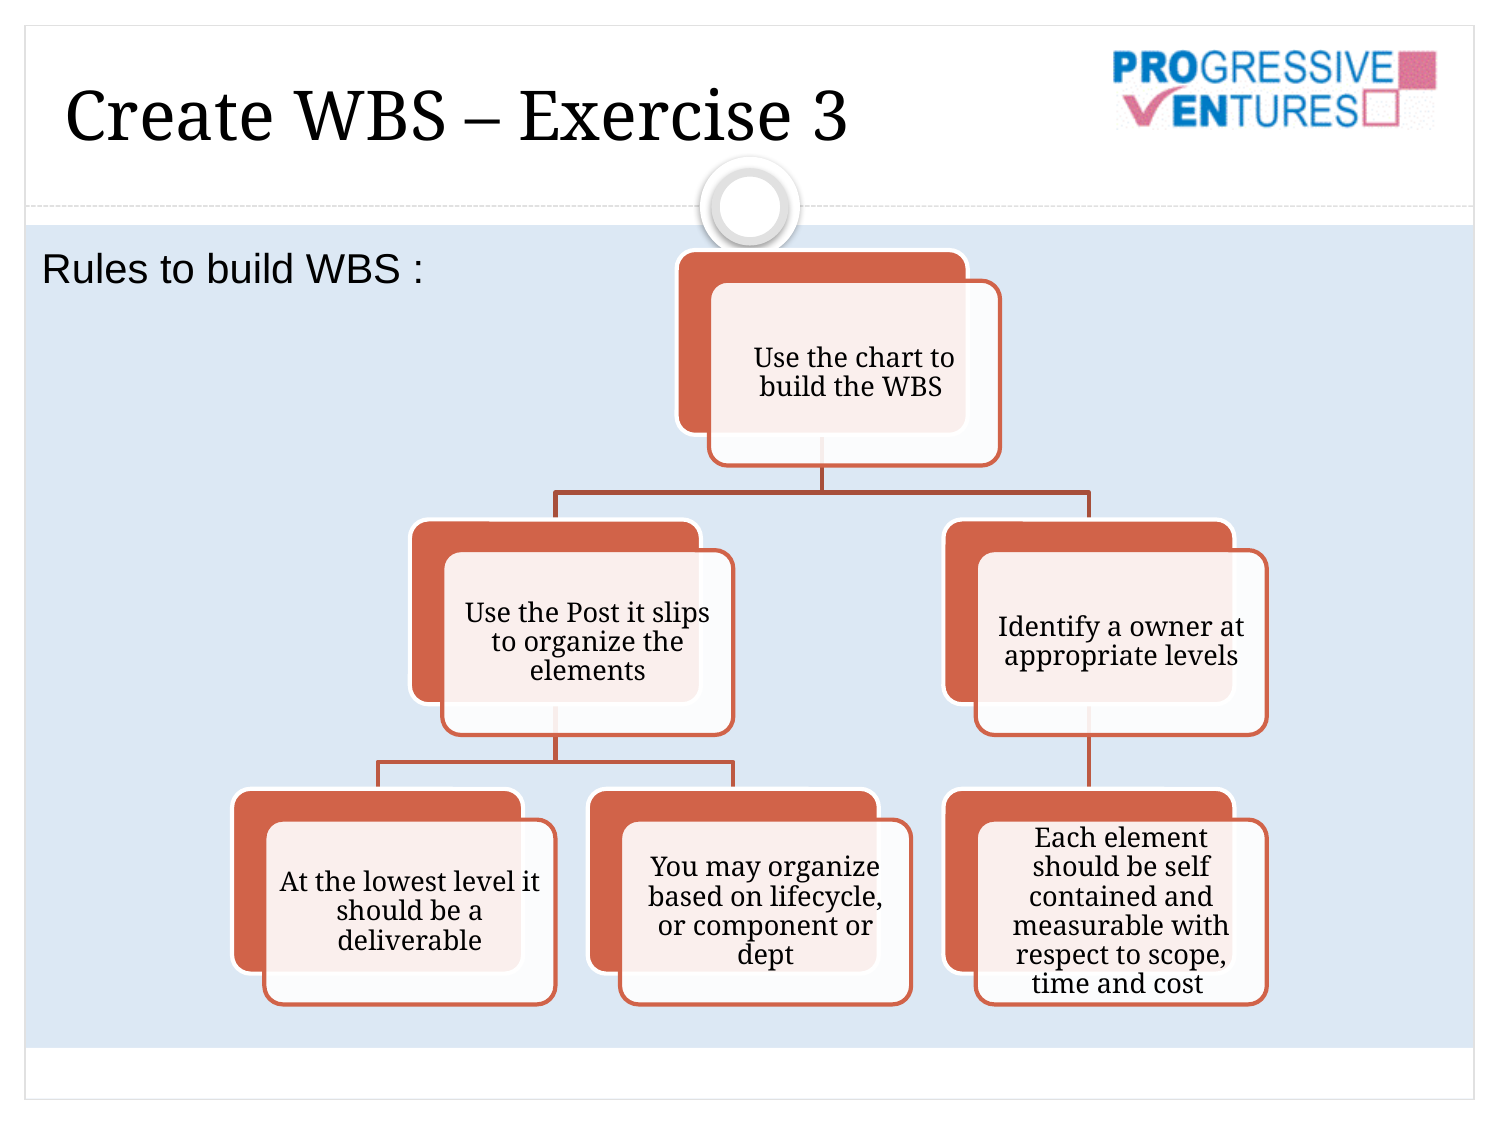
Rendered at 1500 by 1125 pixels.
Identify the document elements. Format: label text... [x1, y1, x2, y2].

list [49, 249, 1450, 1005]
text_box Rules to build WBS : [26, 234, 451, 300]
title Create WBS – Exercise 3 [49, 37, 1450, 163]
